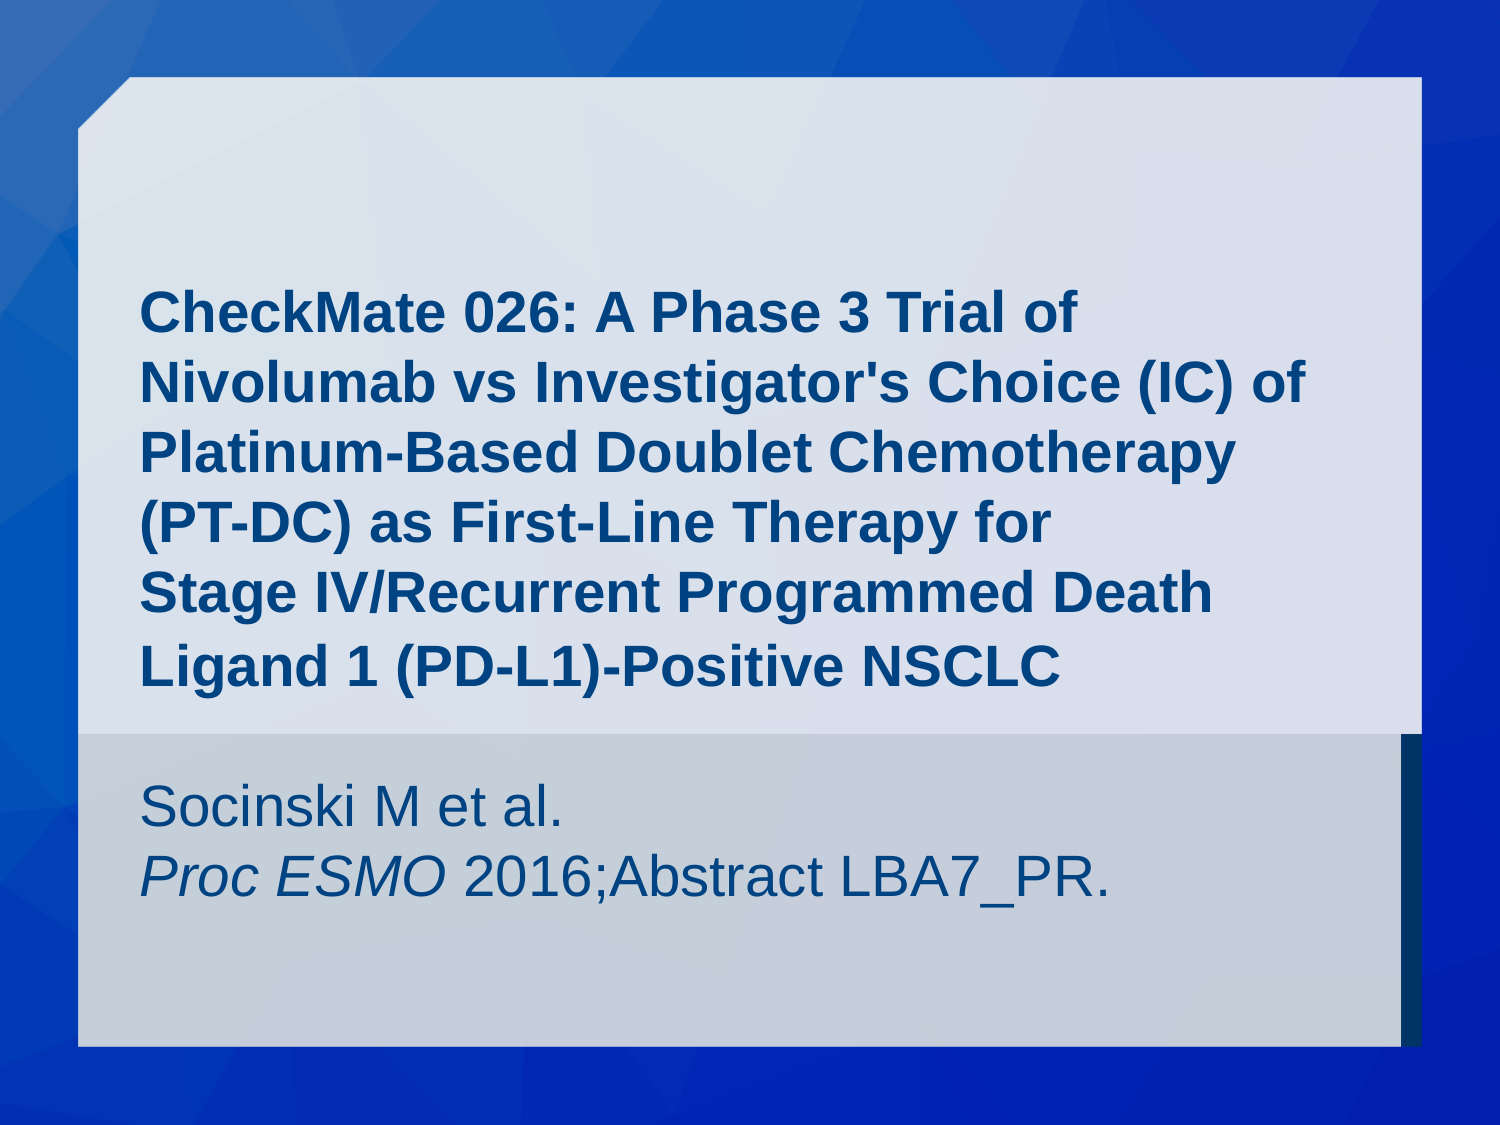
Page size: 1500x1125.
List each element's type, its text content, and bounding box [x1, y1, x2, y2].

picture [0, 0, 1500, 1125]
title CheckMate 026: A Phase 3 Trial of Nivolumab vs Investigator's Choice (IC) of Platinum-Based Doublet Chemotherapy (PT-DC) as First-Line Therapy for Stage IV/Recurrent Programmed Death Ligand 1 (PD-L1)-Positive NSCLC [79, 79, 1422, 737]
subtitle Socinski M et al. Proc ESMO 2016;Abstract LBA7_PR. [79, 738, 1400, 1046]
